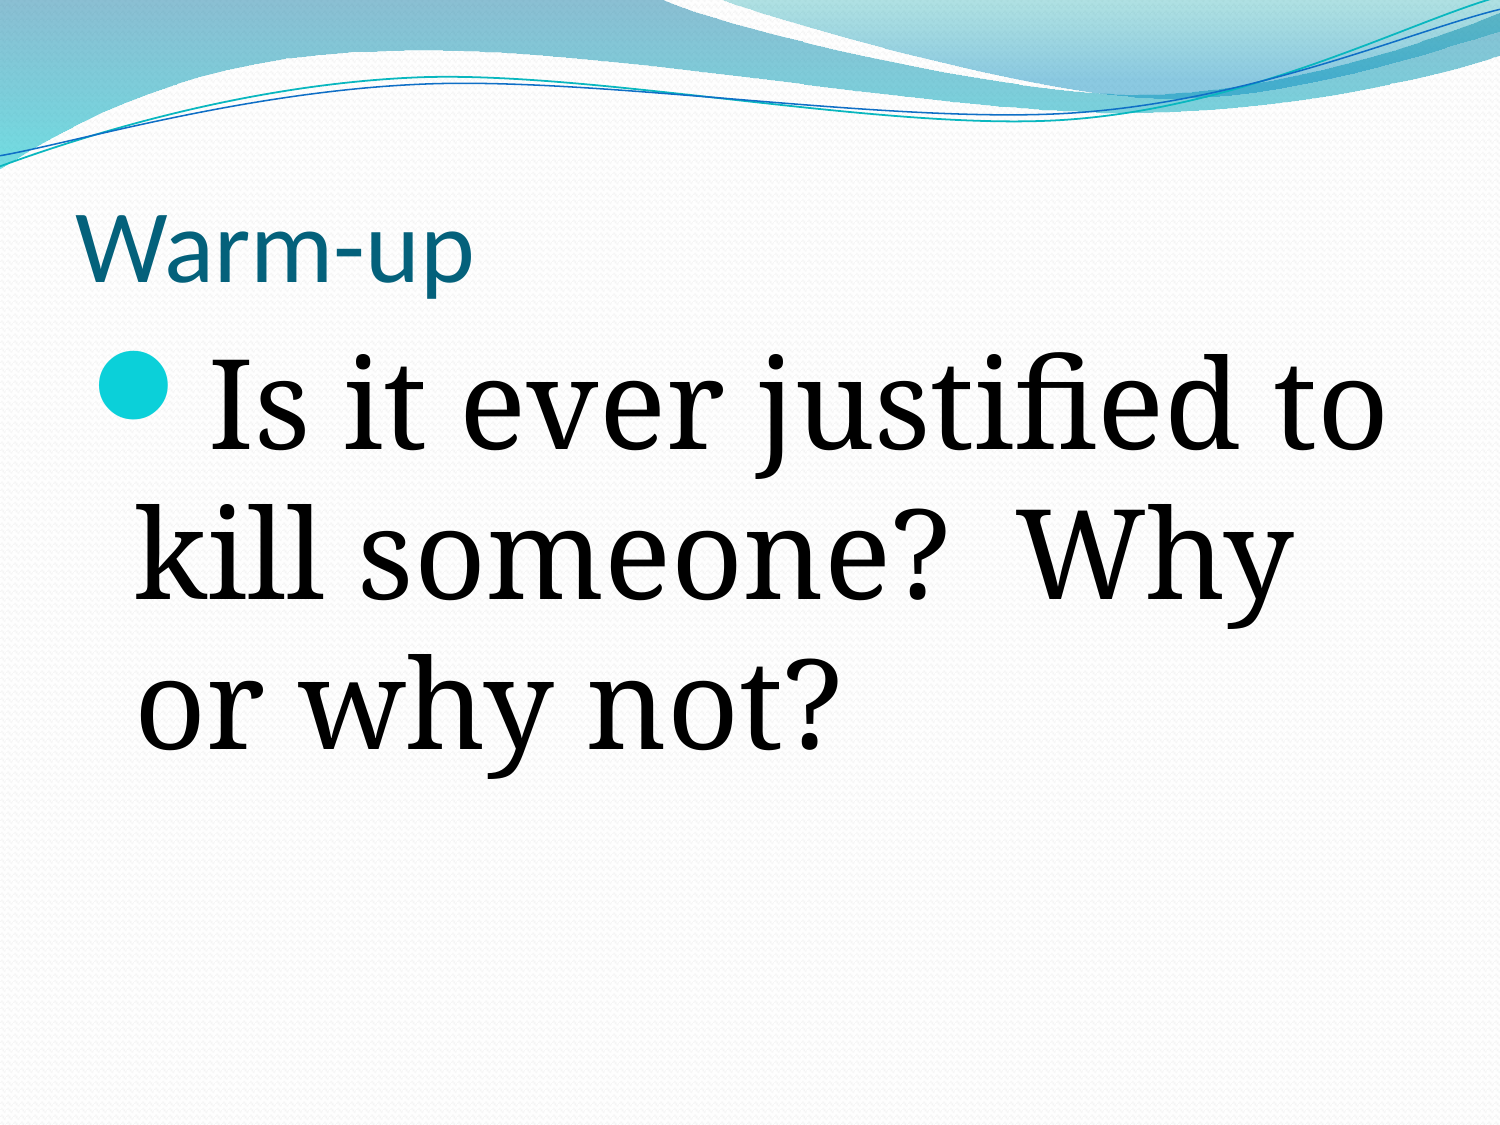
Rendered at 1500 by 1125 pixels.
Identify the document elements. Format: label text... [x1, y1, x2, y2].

title Warm-up [75, 115, 1425, 303]
list Is it ever justified to kill someone? Why or why not? [75, 317, 1425, 1038]
